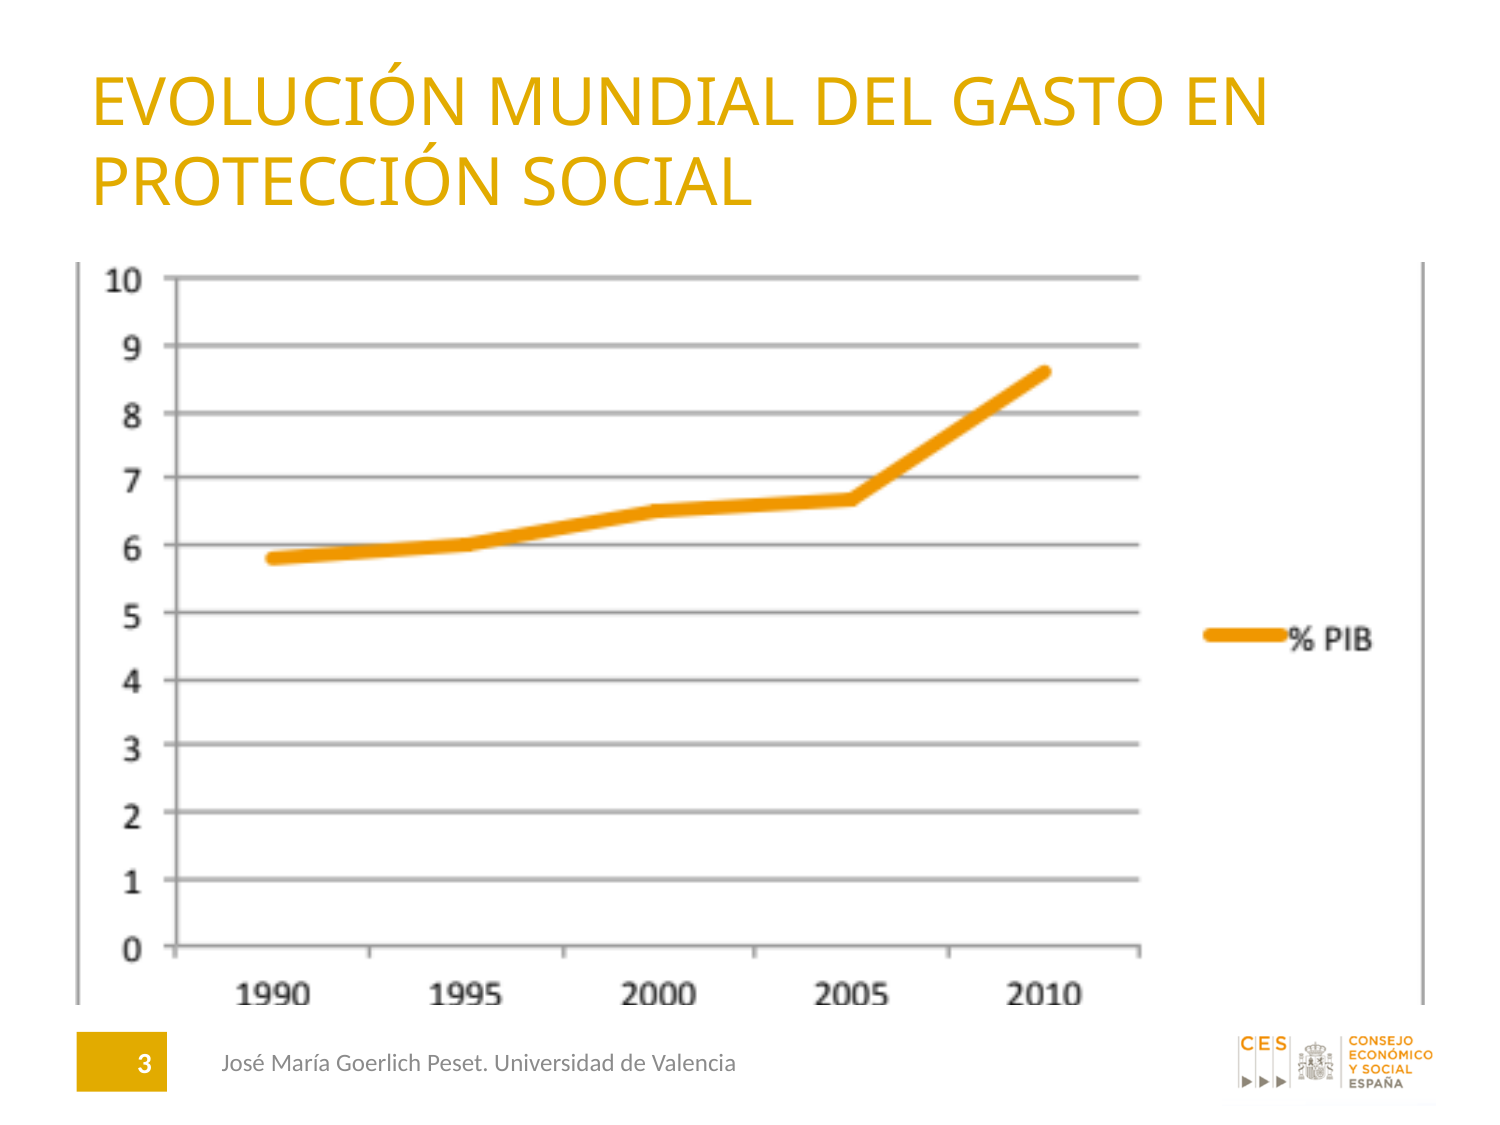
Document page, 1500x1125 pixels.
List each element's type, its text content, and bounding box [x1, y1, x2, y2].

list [74, 262, 1426, 1006]
slide_number 3 [76, 1031, 167, 1092]
footer José María Goerlich Peset. Universidad de Valencia [206, 1031, 1211, 1092]
picture [1222, 1017, 1436, 1106]
title Evolución mundial del gasto en protección social [75, 45, 1425, 233]
